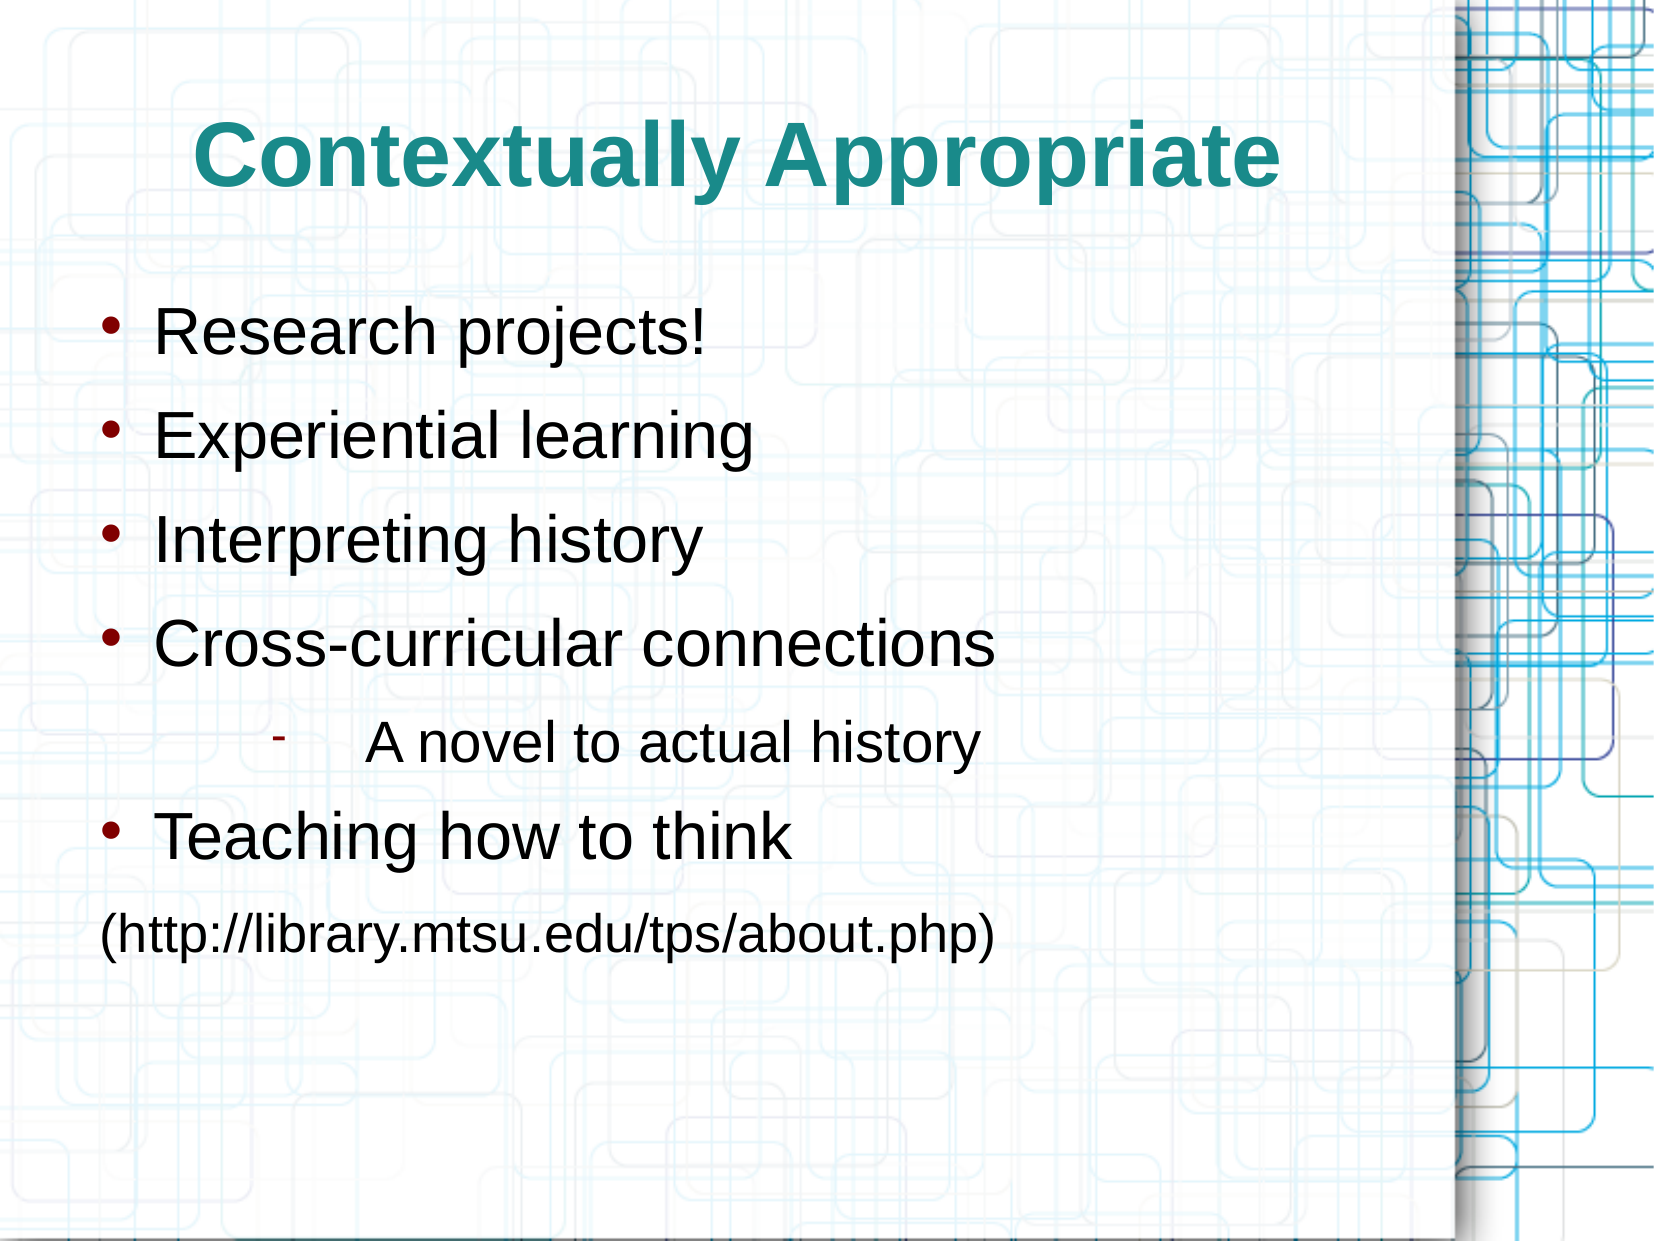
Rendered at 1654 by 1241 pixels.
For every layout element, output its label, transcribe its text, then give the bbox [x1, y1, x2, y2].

picture [0, 0, 1654, 1241]
title Contextually Appropriate [58, 56, 1418, 250]
list Research projects! Experiential learning Interpreting history Cross-curricular connections A novel to actual history Teaching how to think (http://library.mtsu.edu/tps/about.php) [82, 289, 1418, 1094]
